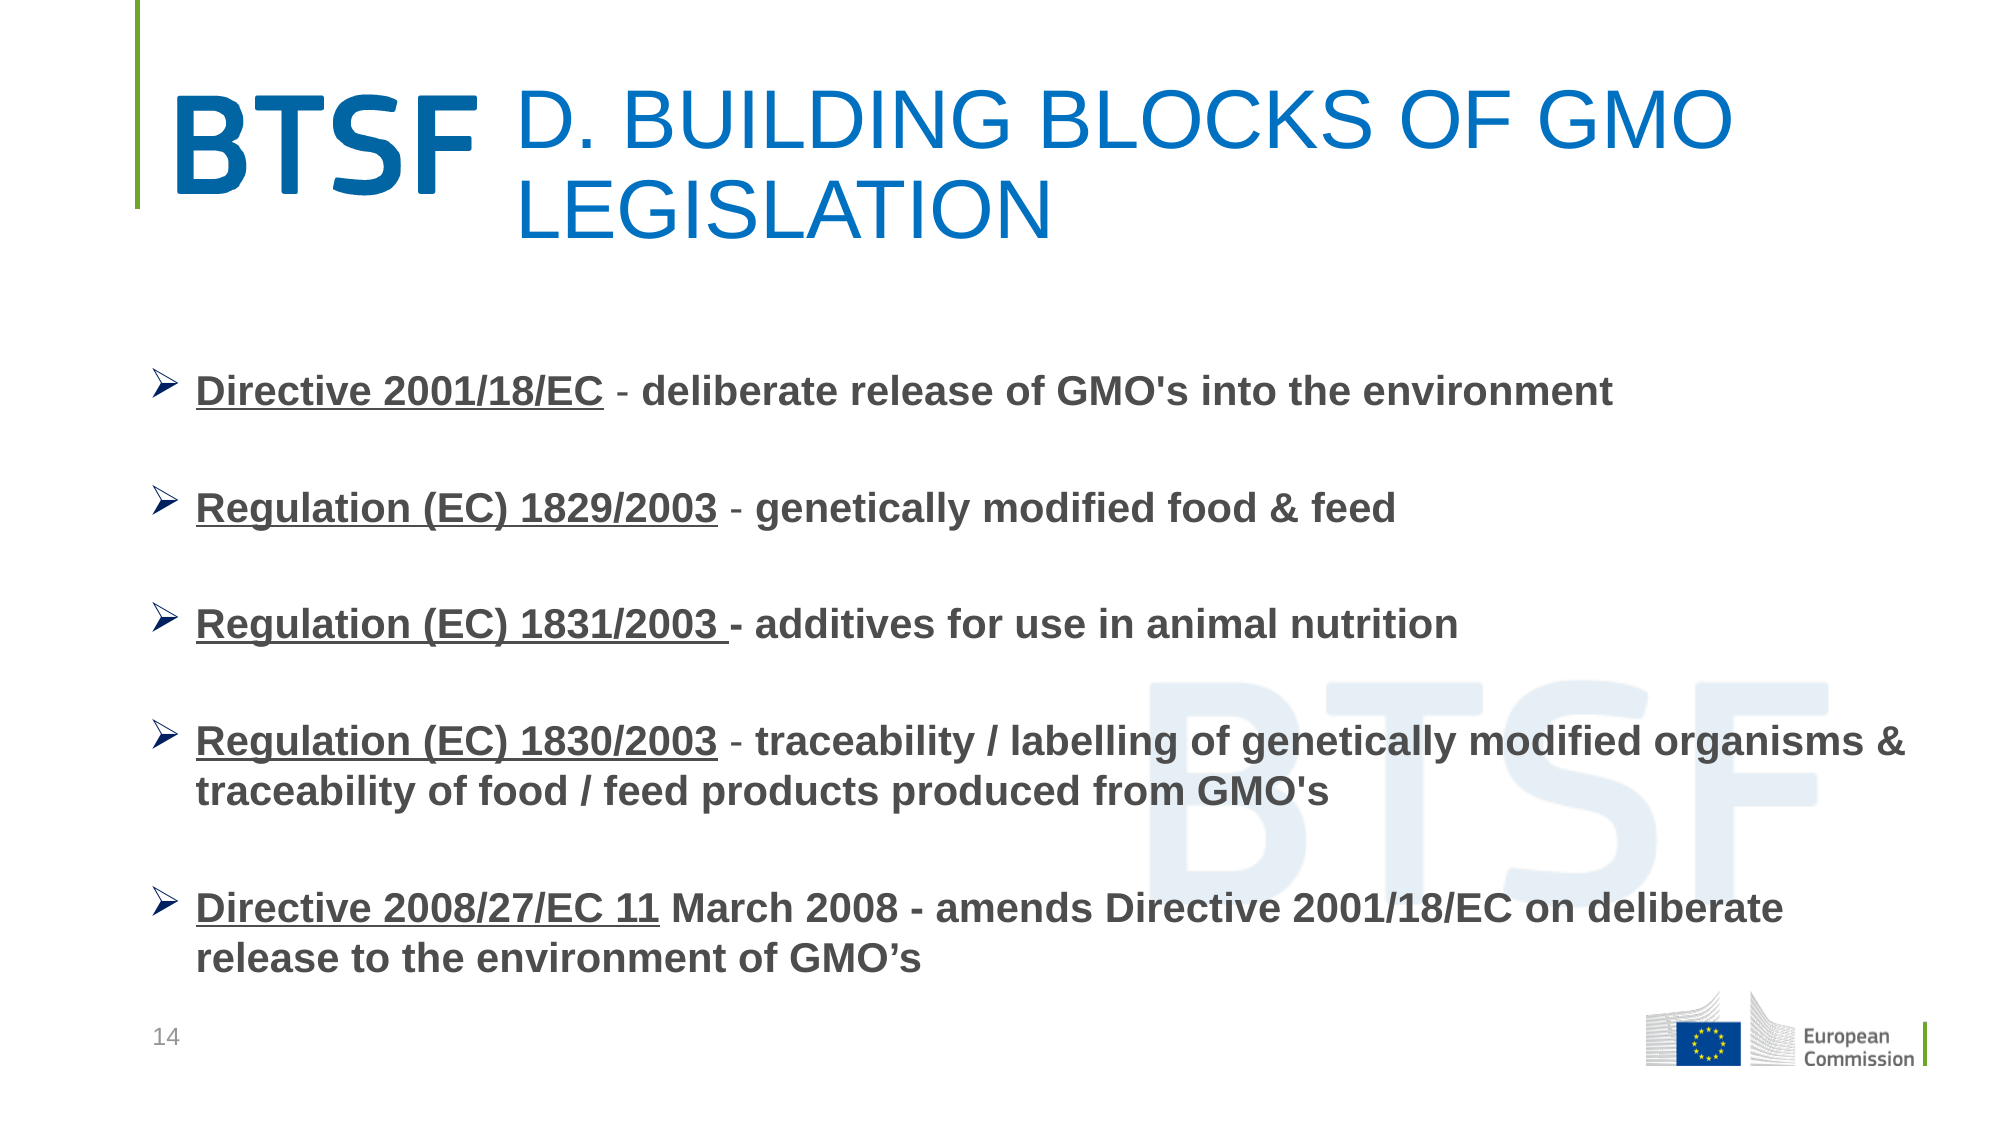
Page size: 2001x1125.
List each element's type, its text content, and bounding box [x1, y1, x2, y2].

text_box Directive 2001/18/EC - deliberate release of GMO's into the environment Regulation (EC) 1829/2003 - genetically modified food & feed Regulation (EC) 1831/2003 - additives for use in animal nutrition Regulation (EC) 1830/2003 - traceability / labelling of genetically modified organisms & traceability of food / feed products produced from GMO's Directive 2008/27/EC 11 March 2008 - amends Directive 2001/18/EC on deliberate release to the environment of GMO’s [21, 192, 1925, 1071]
title D. BUILDING BLOCKS OF GMO LEGISLATION [500, 127, 1888, 192]
picture [148, 77, 516, 192]
